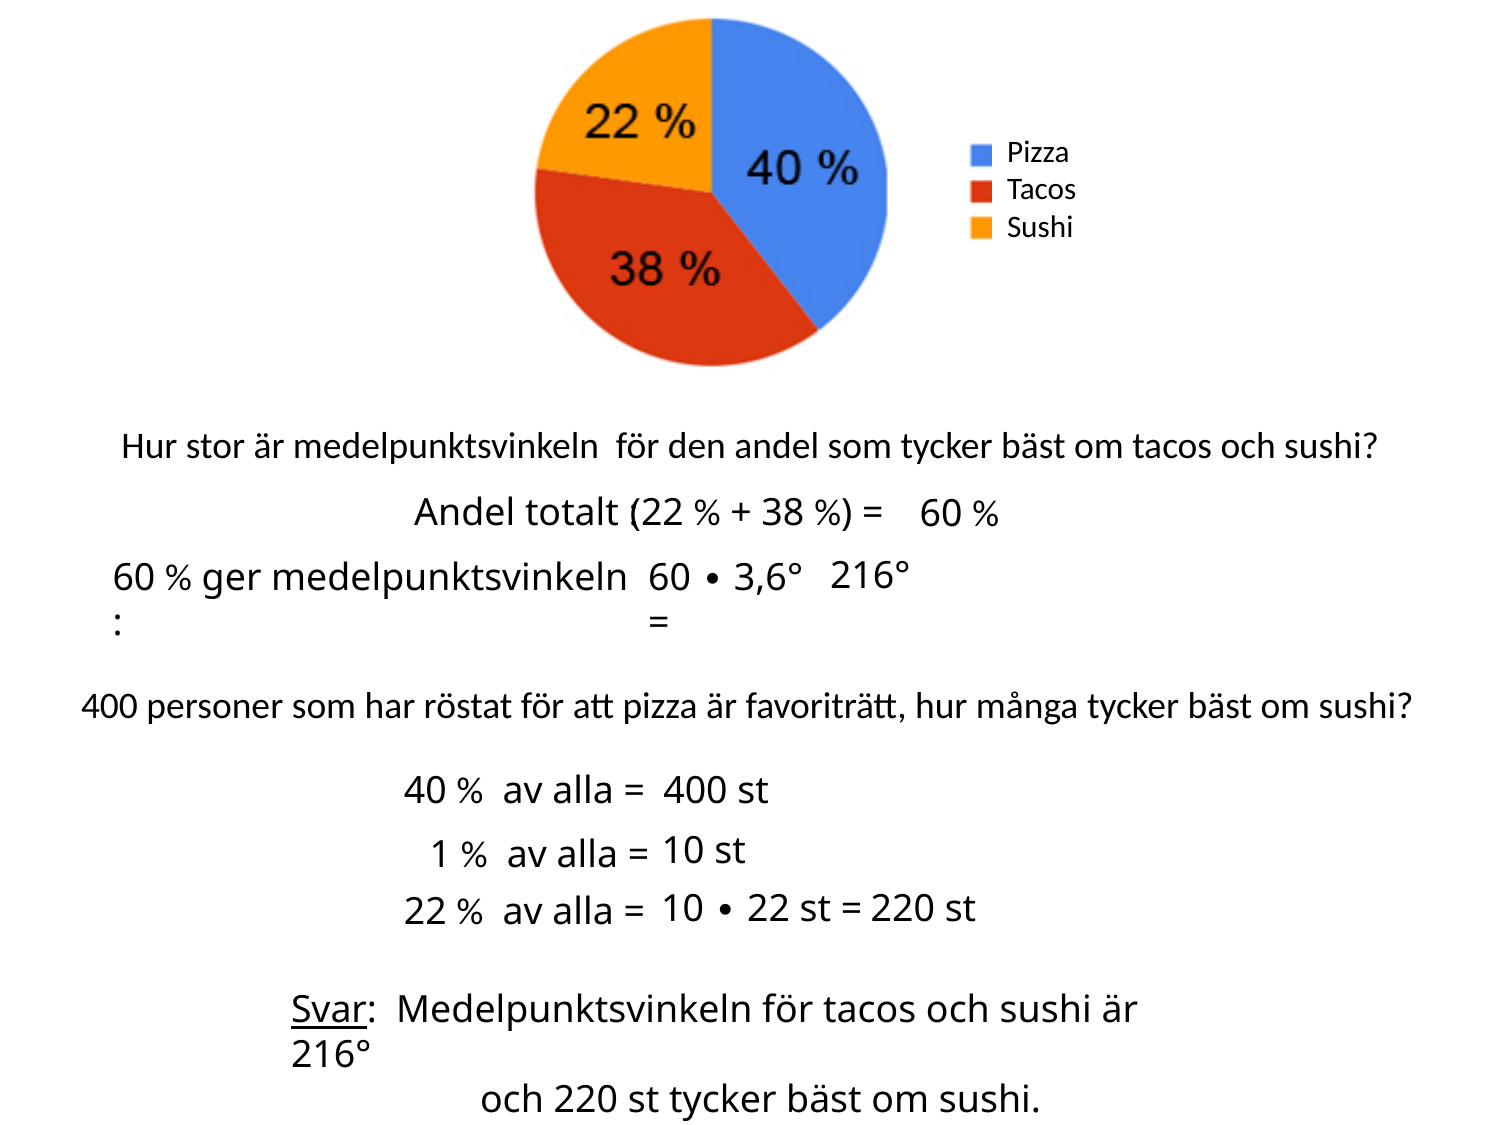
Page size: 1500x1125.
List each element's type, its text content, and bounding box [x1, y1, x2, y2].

text_box 10 st [646, 819, 761, 876]
text_box 10 ∙ 22 st = [646, 876, 855, 937]
text_box Hur stor är medelpunktsvinkeln för den andel som tycker bäst om tacos och sushi? [106, 413, 1473, 474]
text_box 60 % [904, 481, 1024, 541]
text_box Andel totalt : [399, 480, 615, 541]
text_box 40 % av alla = [389, 758, 648, 818]
text_box 400 st [648, 758, 785, 819]
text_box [515, 0, 1120, 381]
text_box 22 % av alla = [389, 879, 694, 940]
text_box 400 personer som har röstat för att pizza är favoriträtt, hur många tycker bäst om sushi? [66, 673, 1500, 734]
text_box 1 % av alla = [414, 822, 646, 879]
text_box 60 ∙ 3,6° = [633, 545, 845, 651]
text_box Svar: Medelpunktsvinkeln för tacos och sushi är 216° och 220 st tycker bäst om sushi. [276, 978, 1244, 1125]
text_box 60 % ger medelpunktsvinkeln : [97, 545, 633, 651]
text_box 216° [815, 543, 926, 604]
text_box 220 st [855, 876, 992, 937]
text_box (22 % + 38 %) = [615, 480, 941, 541]
